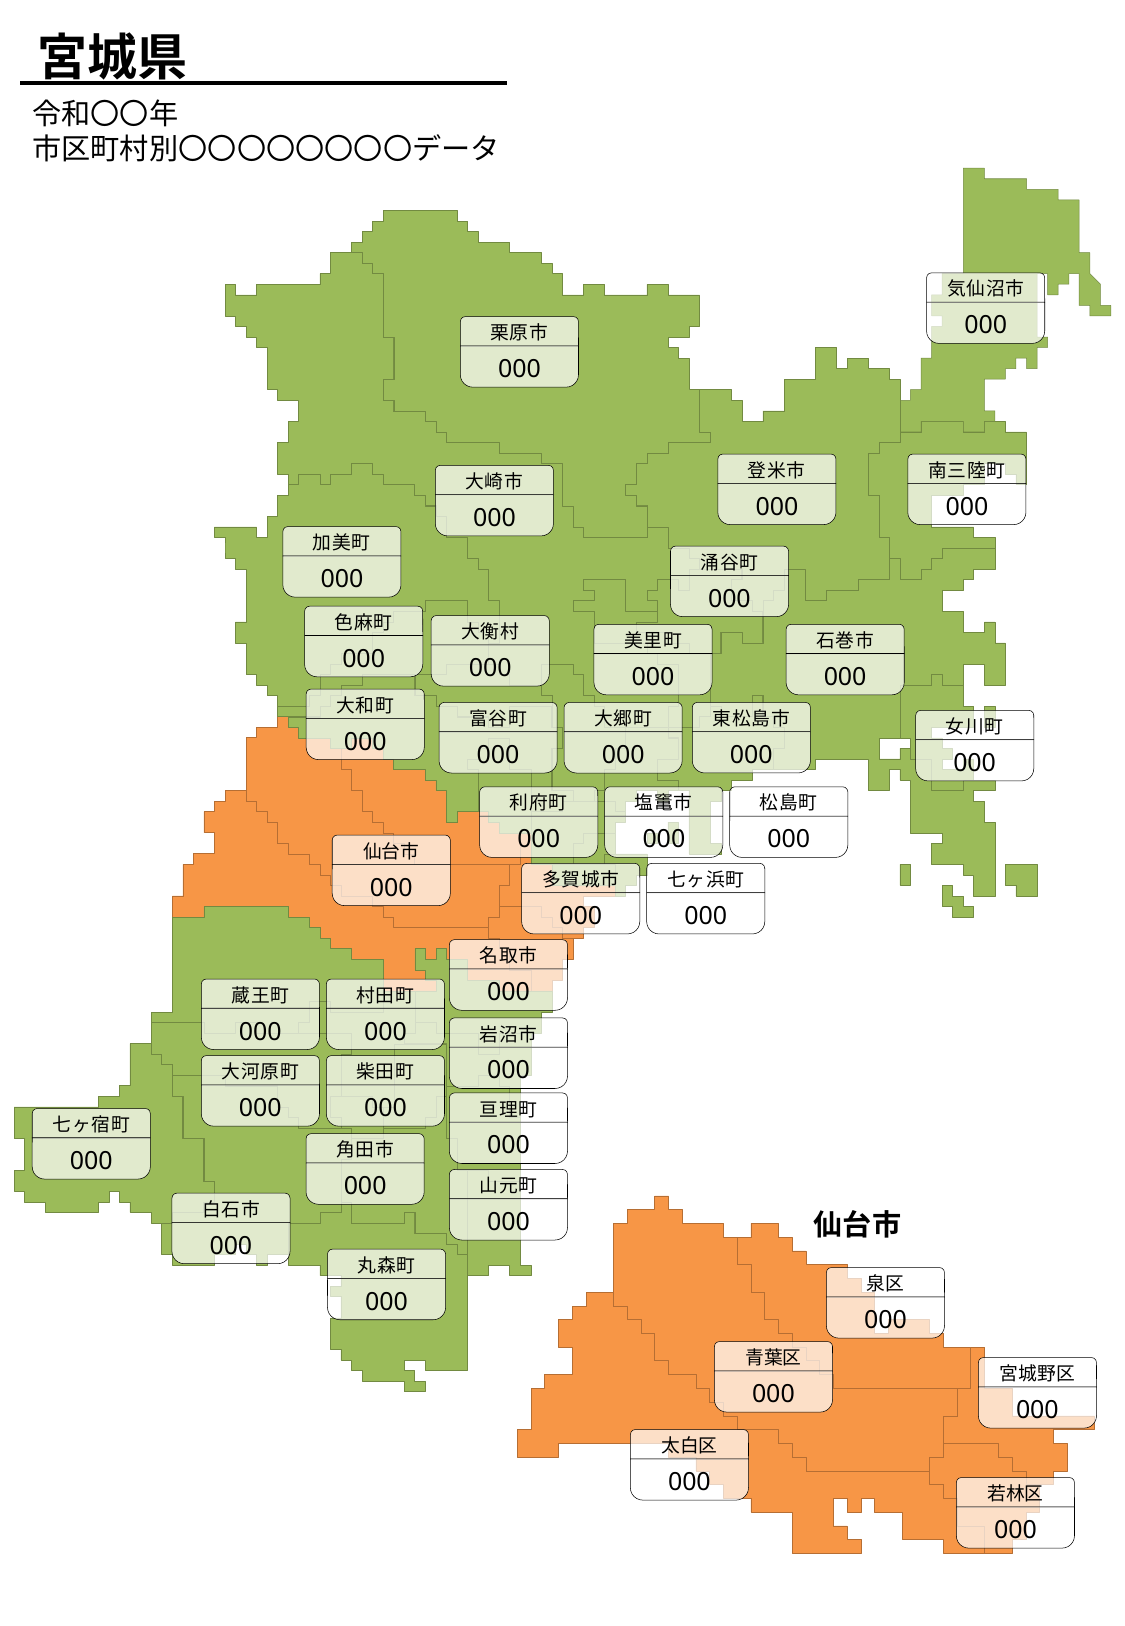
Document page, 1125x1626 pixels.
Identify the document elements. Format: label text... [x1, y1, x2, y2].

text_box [826, 1267, 945, 1339]
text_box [729, 786, 849, 858]
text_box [201, 1055, 320, 1127]
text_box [326, 978, 445, 1050]
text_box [305, 1133, 425, 1205]
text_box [714, 1341, 833, 1413]
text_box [646, 863, 766, 935]
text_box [956, 1477, 1075, 1549]
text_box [171, 1192, 291, 1264]
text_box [785, 624, 905, 696]
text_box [978, 1357, 1097, 1429]
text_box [915, 710, 1035, 782]
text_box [670, 545, 789, 617]
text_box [593, 624, 713, 696]
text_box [327, 1248, 446, 1320]
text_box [305, 688, 425, 760]
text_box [31, 1108, 151, 1180]
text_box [449, 1017, 568, 1089]
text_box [435, 465, 554, 537]
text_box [449, 939, 568, 1011]
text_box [926, 272, 1045, 344]
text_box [460, 316, 579, 388]
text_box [604, 786, 724, 858]
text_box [521, 863, 641, 935]
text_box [630, 1429, 749, 1501]
text_box 宮城県 [22, 18, 203, 81]
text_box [449, 1092, 568, 1164]
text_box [282, 526, 402, 598]
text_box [201, 978, 320, 1050]
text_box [326, 1055, 445, 1127]
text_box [449, 1169, 568, 1241]
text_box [907, 453, 1027, 525]
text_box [438, 702, 558, 774]
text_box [430, 615, 550, 687]
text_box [13, 167, 1112, 1554]
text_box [304, 605, 423, 678]
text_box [479, 786, 599, 858]
text_box 令和〇〇年 市区町村別〇〇〇〇〇〇〇〇データ [17, 87, 516, 167]
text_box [563, 702, 683, 774]
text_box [692, 702, 811, 774]
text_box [717, 453, 837, 525]
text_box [331, 834, 451, 906]
